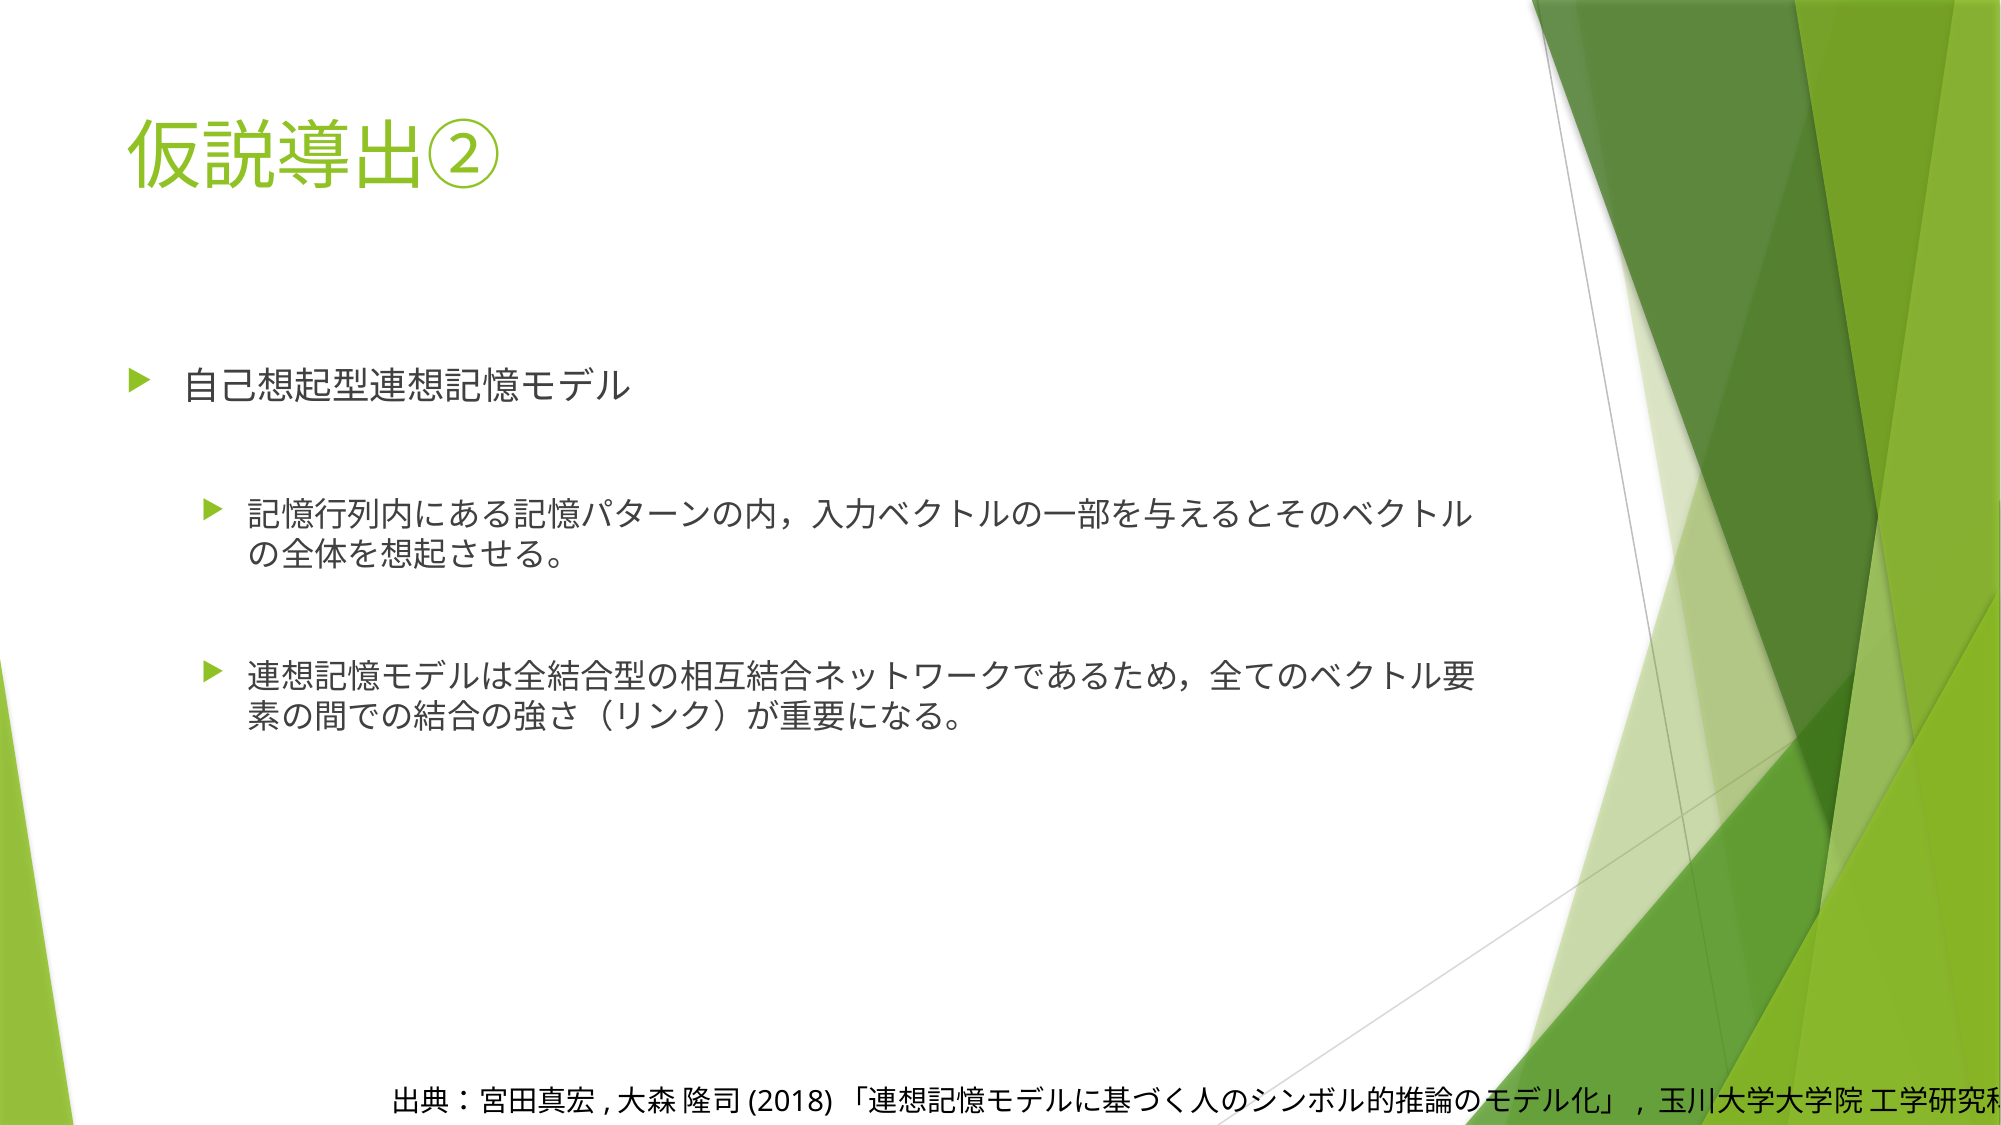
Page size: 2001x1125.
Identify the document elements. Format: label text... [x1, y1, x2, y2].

text_box 出典：宮田真宏,大森 隆司(2018)「連想記憶モデルに基づく人のシンボル的推論のモデル化」, 玉川大学大学院 工学研究科 [376, 1074, 2000, 1125]
list 自己想起型連想記憶モデル 記憶行列内にある記憶パターンの内，入力ベクトルの一部を与えるとそのベクトルの全体を想起させる。 連想記憶モデルは全結合型の相互結合ネットワークであるため，全てのベクトル要素の間での結合の強さ（リンク）が重要になる。 [111, 354, 1522, 992]
title 仮説導出② [111, 99, 1522, 317]
